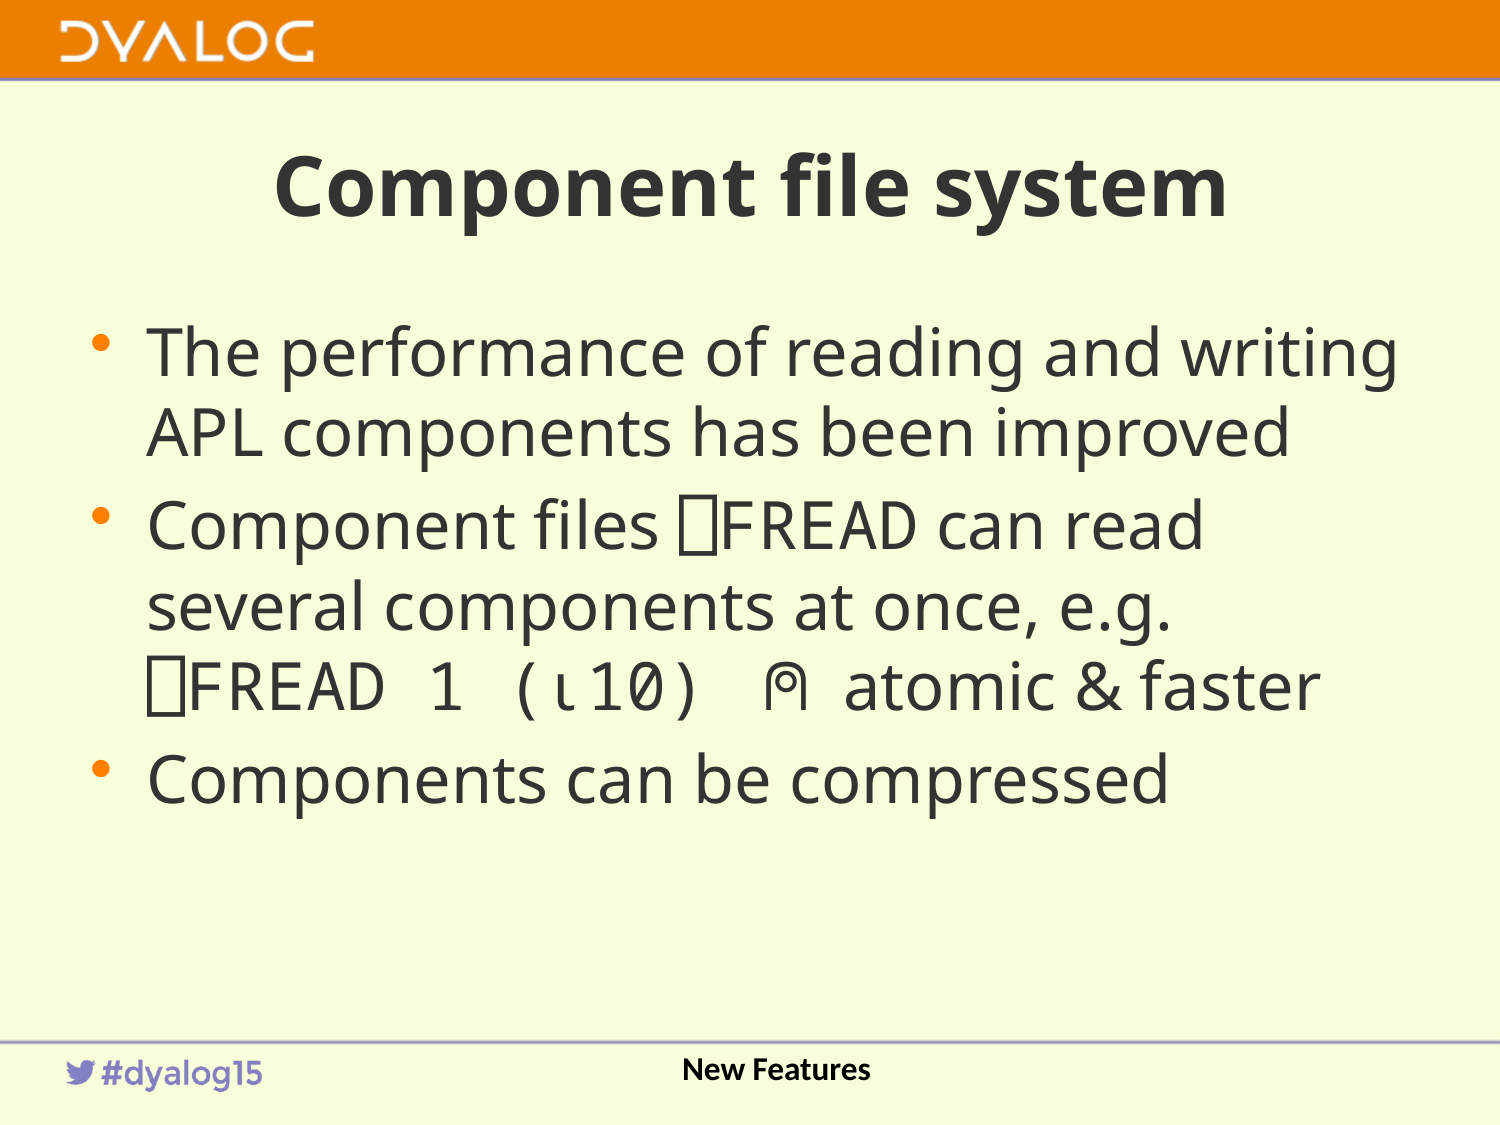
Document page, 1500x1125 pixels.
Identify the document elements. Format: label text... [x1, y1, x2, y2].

list The performance of reading and writing APL components has been improved Component files ⎕FREAD can read several components at once, e.g. ⎕FREAD 1 (⍳10) ⍝ atomic & faster Components can be compressed [75, 302, 1425, 1005]
title Component file system [76, 125, 1427, 256]
picture [0, 0, 1500, 1125]
footer New Features [667, 1039, 892, 1100]
